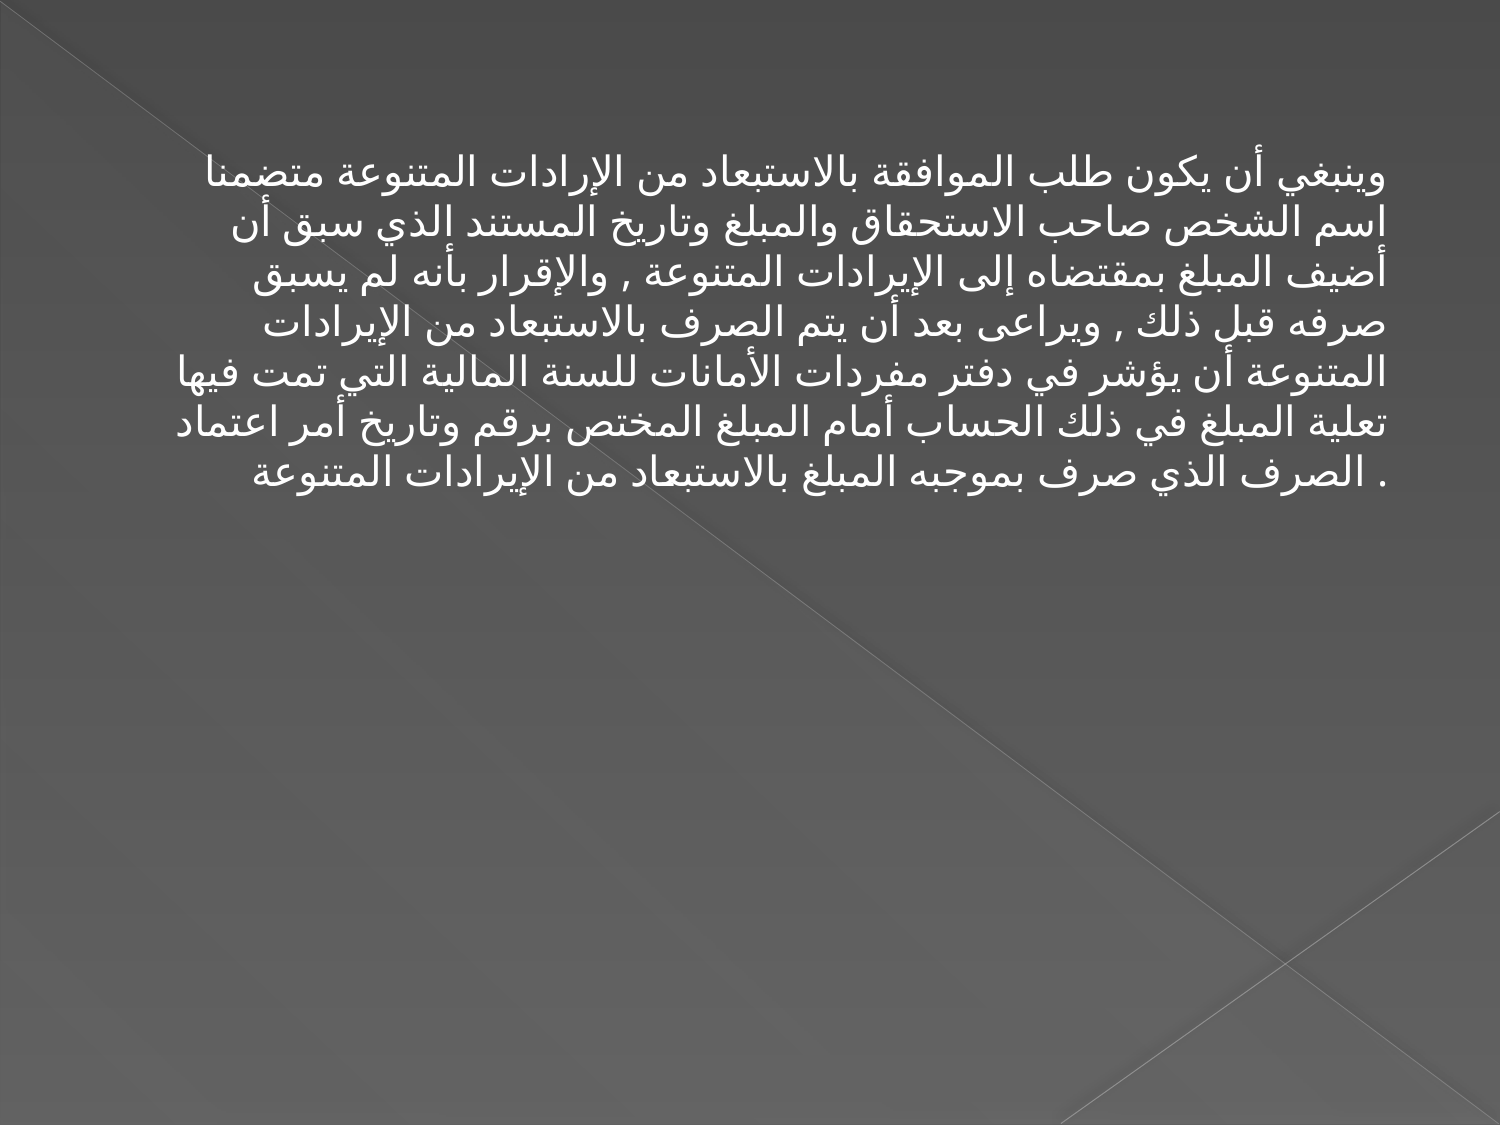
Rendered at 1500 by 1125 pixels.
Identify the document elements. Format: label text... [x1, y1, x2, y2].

list وينبغي أن يكون طلب الموافقة بالاستبعاد من الإرادات المتنوعة متضمنا اسم الشخص صاحب الاستحقاق والمبلغ وتاريخ المستند الذي سبق أن أضيف المبلغ بمقتضاه إلى الإيرادات المتنوعة , والإقرار بأنه لم يسبق صرفه قبل ذلك , ويراعى بعد أن يتم الصرف بالاستبعاد من الإيرادات المتنوعة أن يؤشر في دفتر مفردات الأمانات للسنة المالية التي تمت فيها تعلية المبلغ في ذلك الحساب أمام المبلغ المختص برقم وتاريخ أمر اعتماد الصرف الذي صرف بموجبه المبلغ بالاستبعاد من الإيرادات المتنوعة . [53, 137, 1404, 888]
